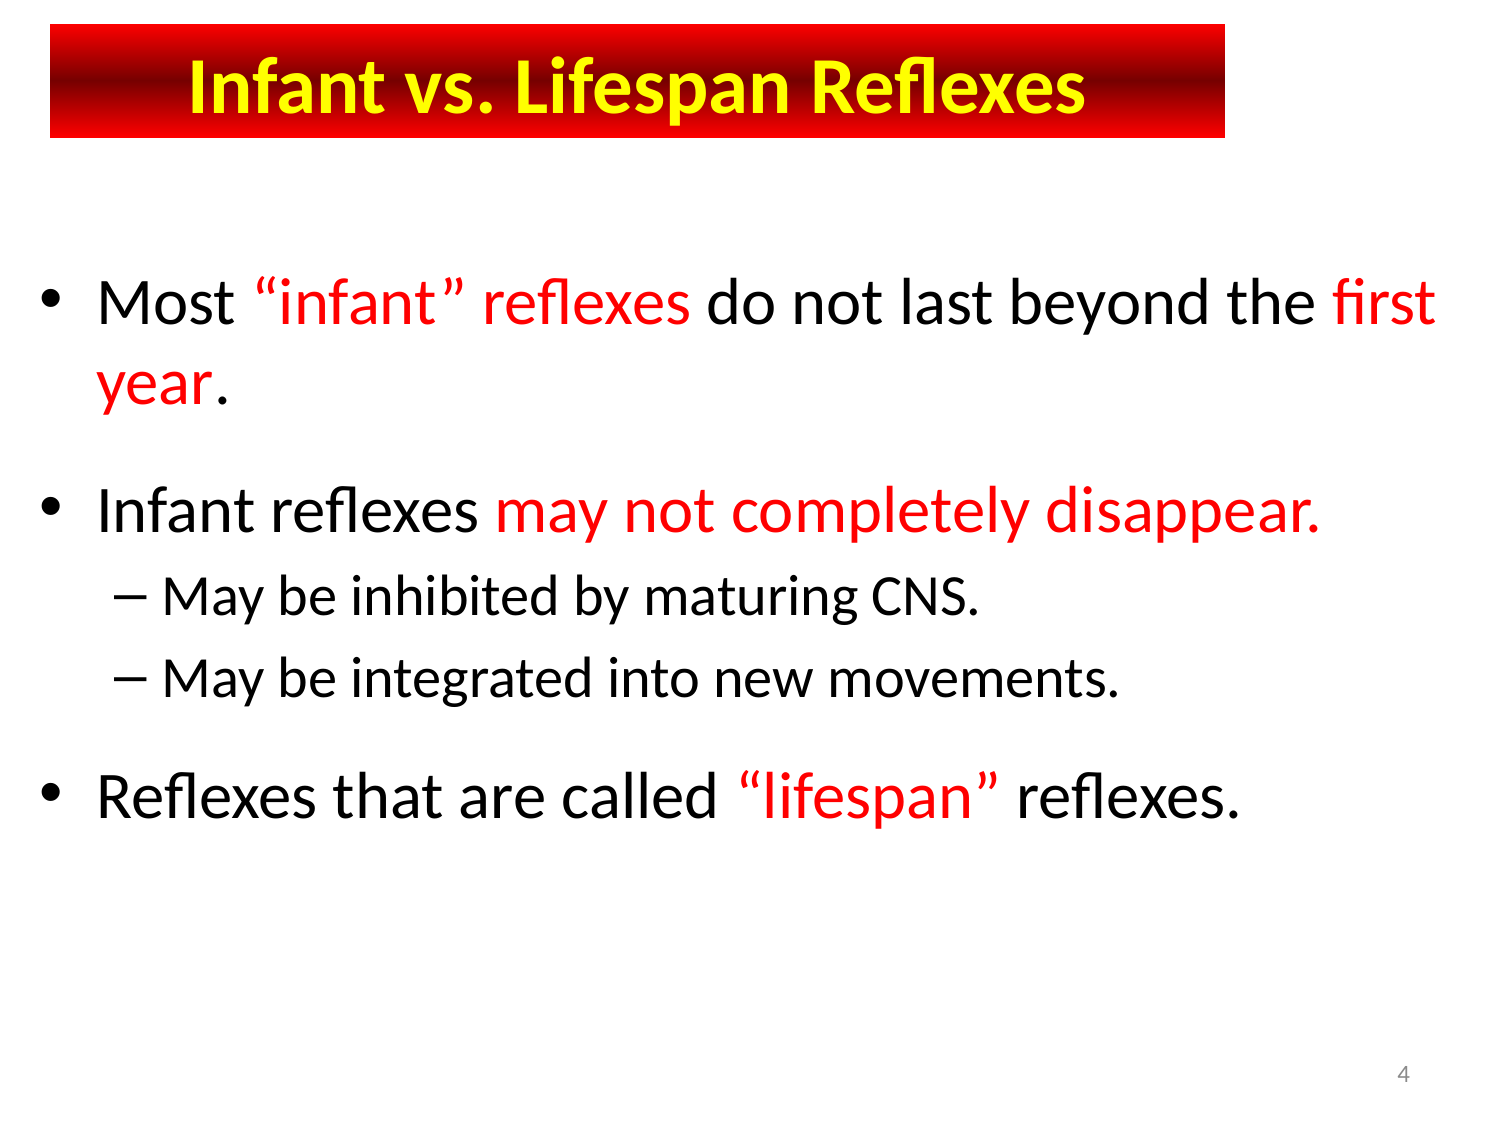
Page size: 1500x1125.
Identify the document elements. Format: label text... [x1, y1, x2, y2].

title Infant vs. Lifespan Reflexes [50, 24, 1225, 138]
list Most “infant” reflexes do not last beyond the first year. Infant reflexes may not completely disappear. May be inhibited by maturing CNS. May be integrated into new movements. Reflexes that are called “lifespan” reflexes. [24, 249, 1463, 1063]
slide_number 4 [1074, 1042, 1425, 1103]
